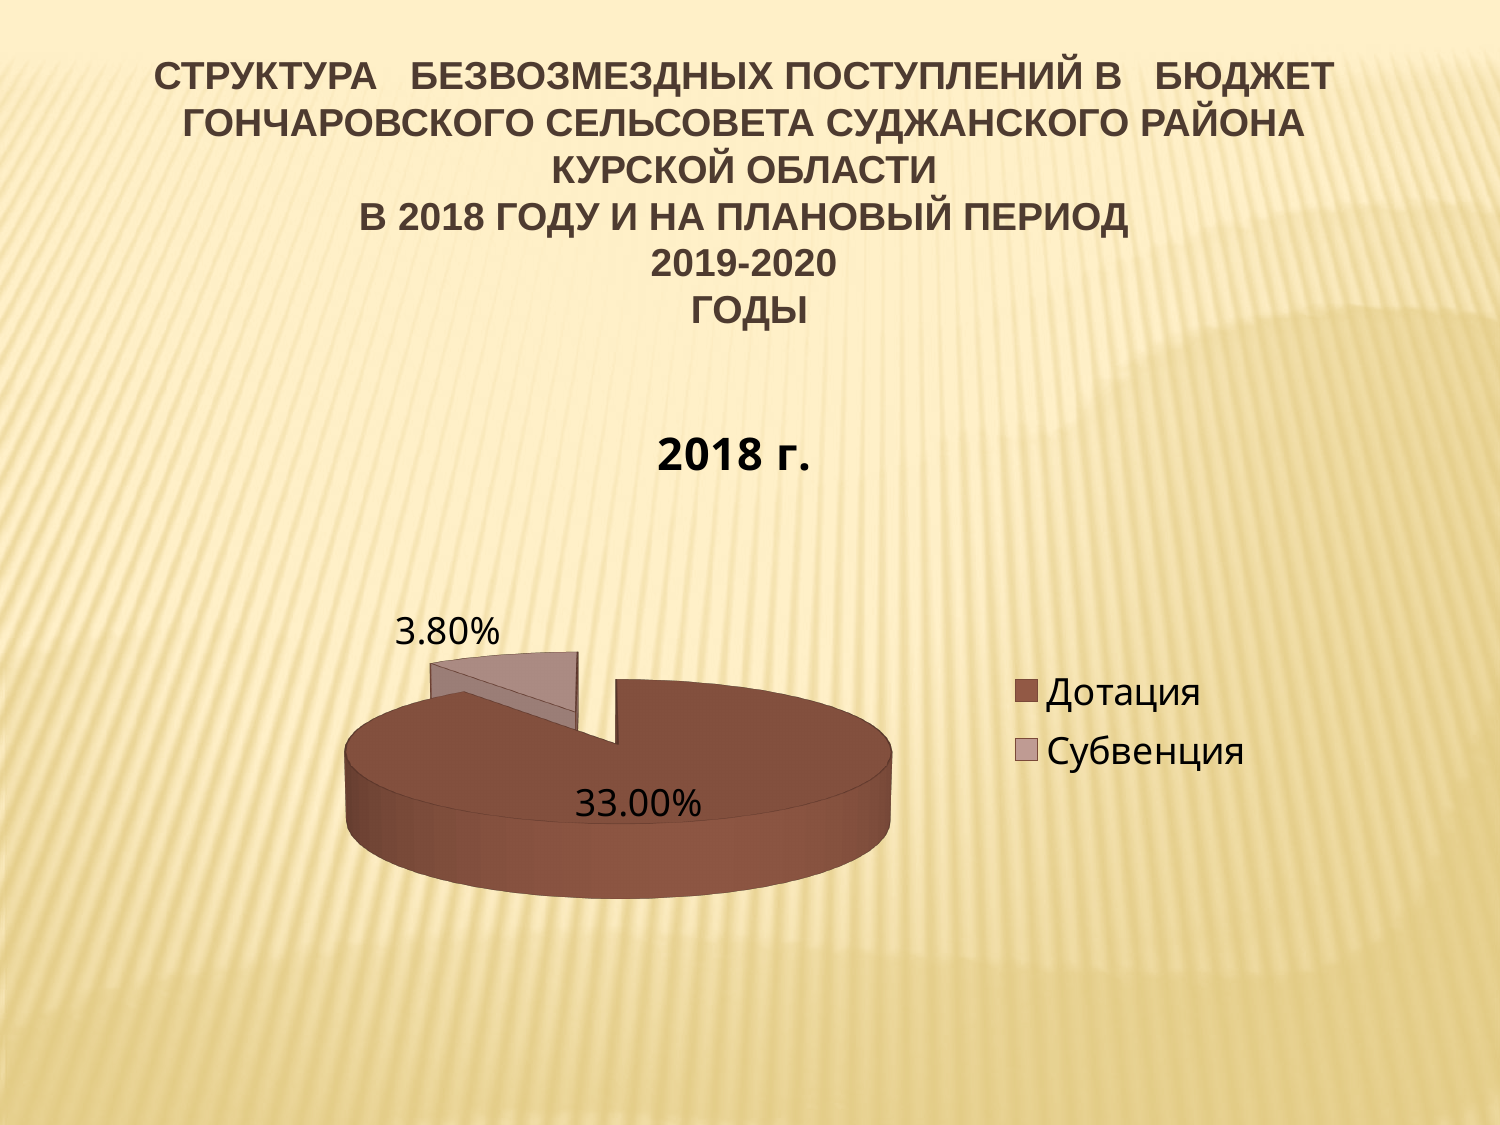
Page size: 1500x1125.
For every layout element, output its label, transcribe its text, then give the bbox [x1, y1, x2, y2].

chart [198, 386, 1270, 1054]
title Структура безвозмездных поступлений в бюджет Гончаровского сельсовета Суджанского района Курской области в 2018 году и на плановый период 2019-2020 годы [128, 42, 1360, 340]
